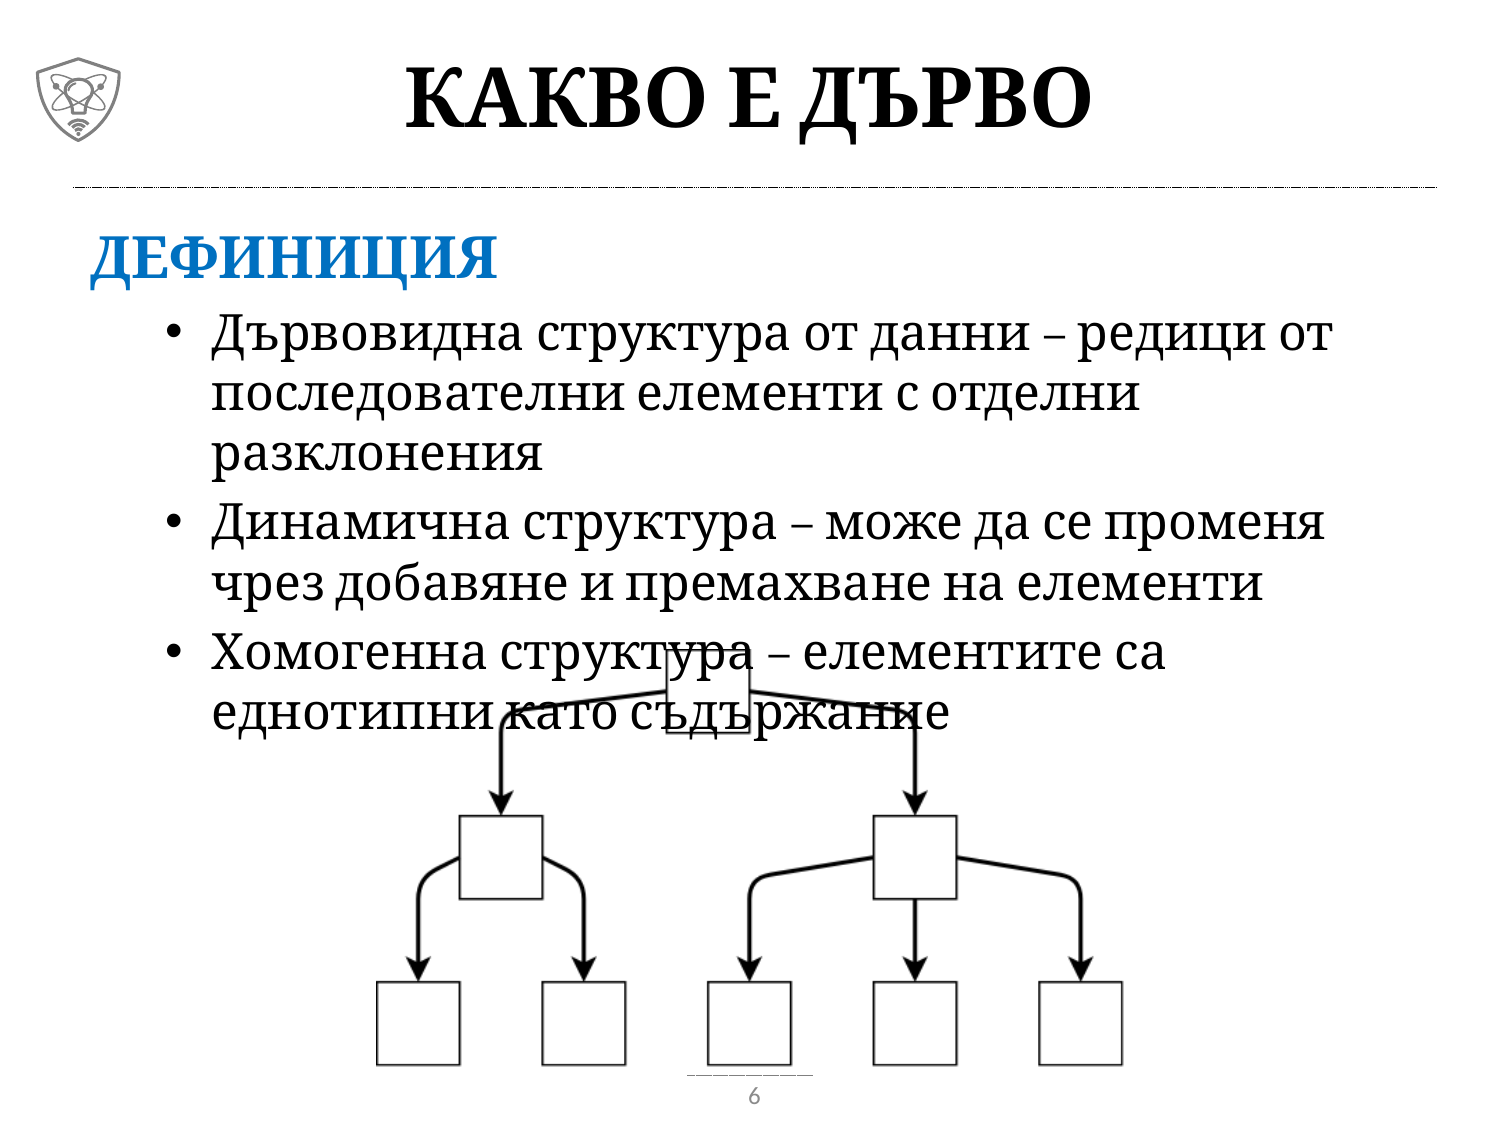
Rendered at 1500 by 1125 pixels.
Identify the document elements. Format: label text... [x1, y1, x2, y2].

picture [376, 649, 1124, 1067]
list Дефиниция Дървовидна структура от данни – редици от последователни елементи с отделни разклонения Динамична структура – може да се променя чрез добавяне и премахване на елементи Хомогенна структура – елементите са еднотипни като съдържание [75, 212, 1450, 1063]
slide_number 6 [579, 1076, 930, 1125]
title Какво е дърво [0, 0, 1500, 188]
